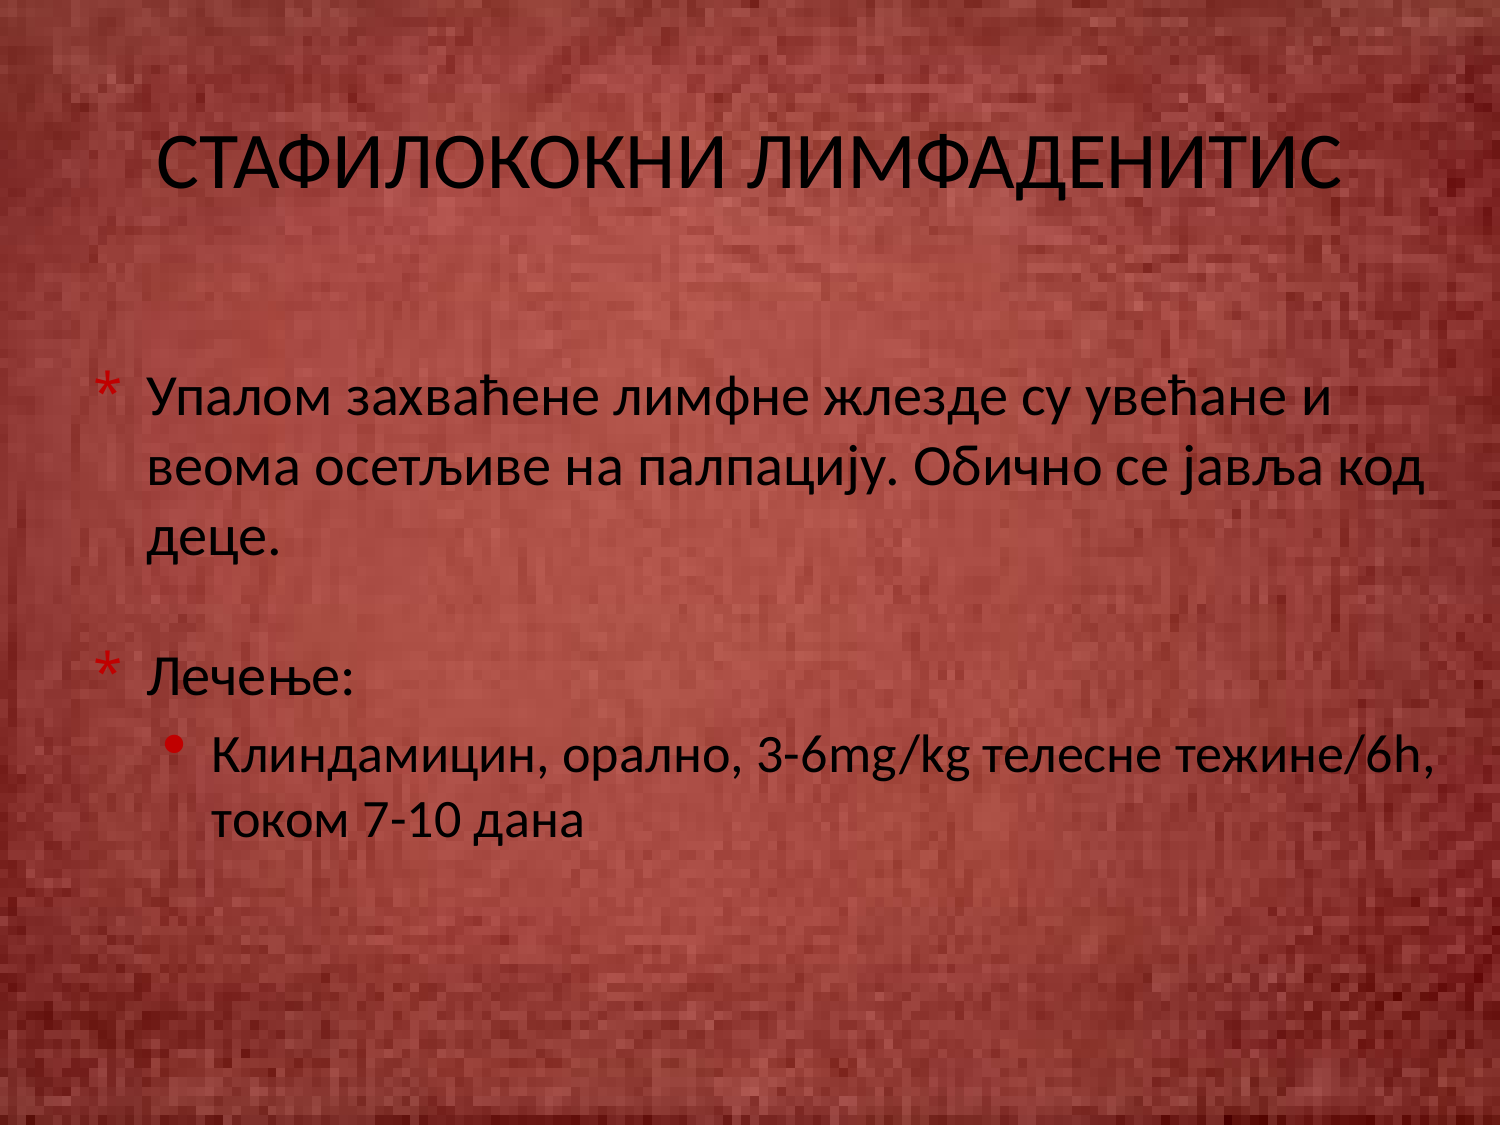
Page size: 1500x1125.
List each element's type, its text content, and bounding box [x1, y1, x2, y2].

list Упалом захваћене лимфне жлезде су увећане и веома осетљиве на палпацију. Обично се јавља код деце. Лечење: Клиндамицин, орално, 3-6mg/kg телесне тежине/6h, током 7-10 дана [75, 350, 1500, 1125]
picture [0, 0, 1500, 1125]
title СТАФИЛОКОКНИ ЛИМФАДЕНИТИС [75, 62, 1425, 250]
